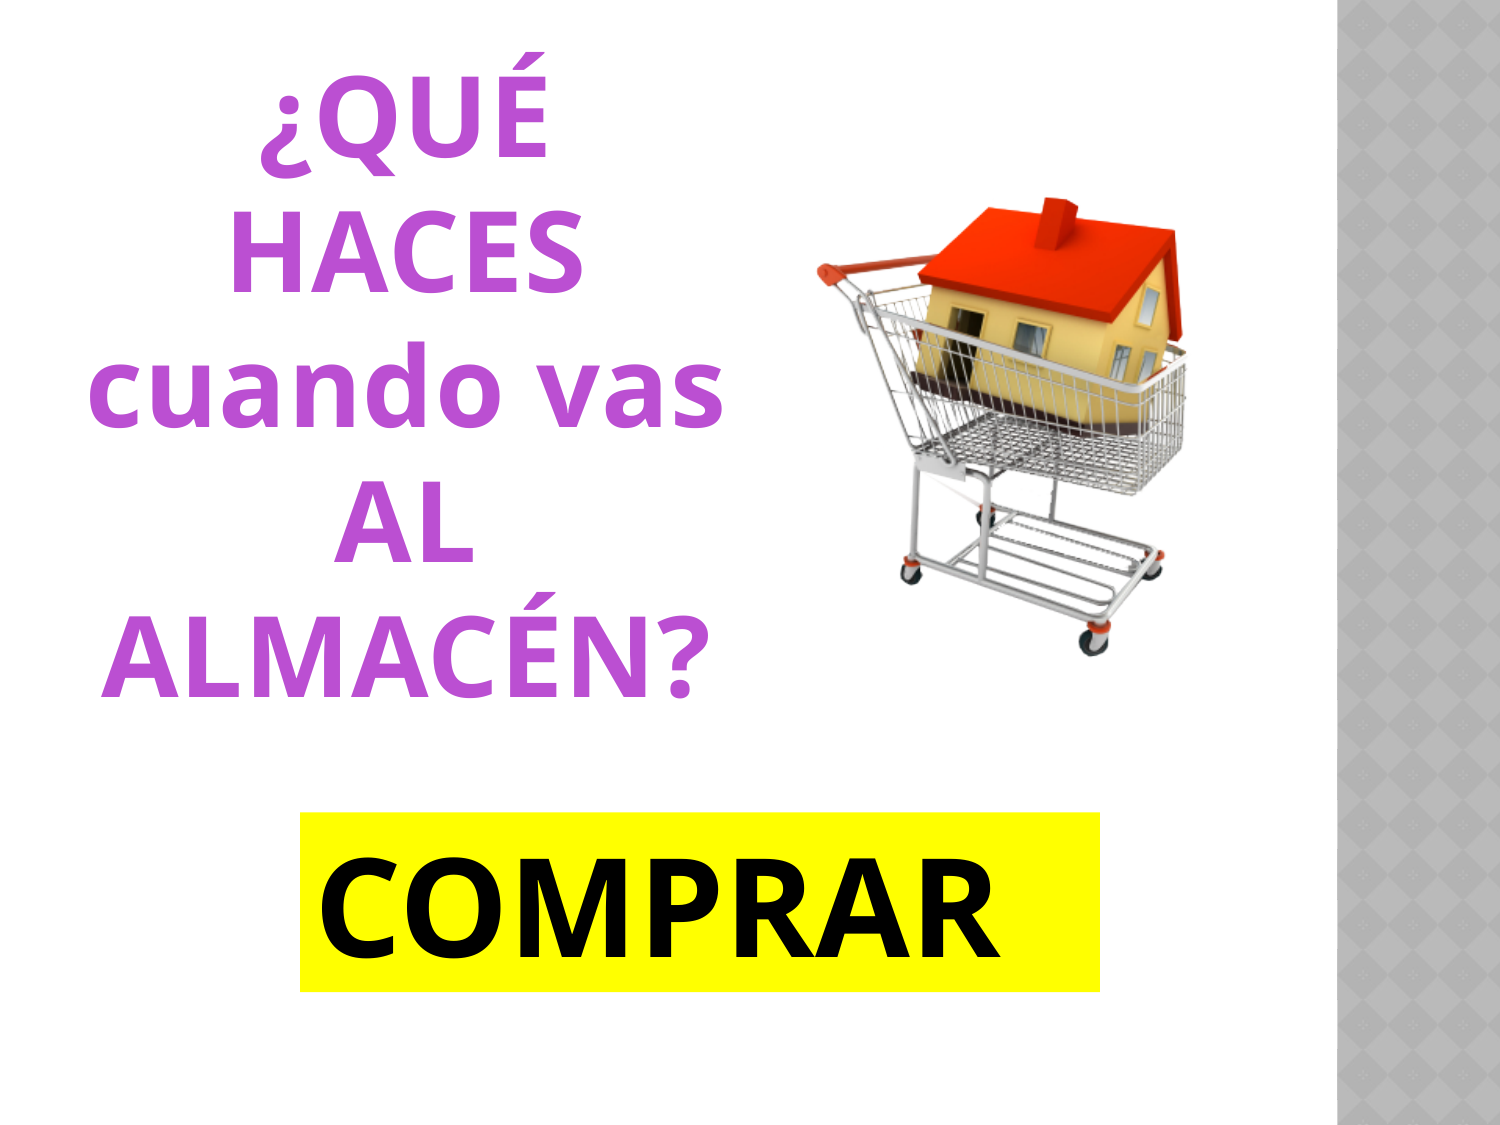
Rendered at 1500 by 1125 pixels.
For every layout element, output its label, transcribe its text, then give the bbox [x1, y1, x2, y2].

text_box ¿QUÉ HACES cuando vas AL ALMACÉN? [50, 37, 746, 728]
text_box COMPRAR [300, 812, 1100, 993]
picture [749, 37, 1288, 738]
